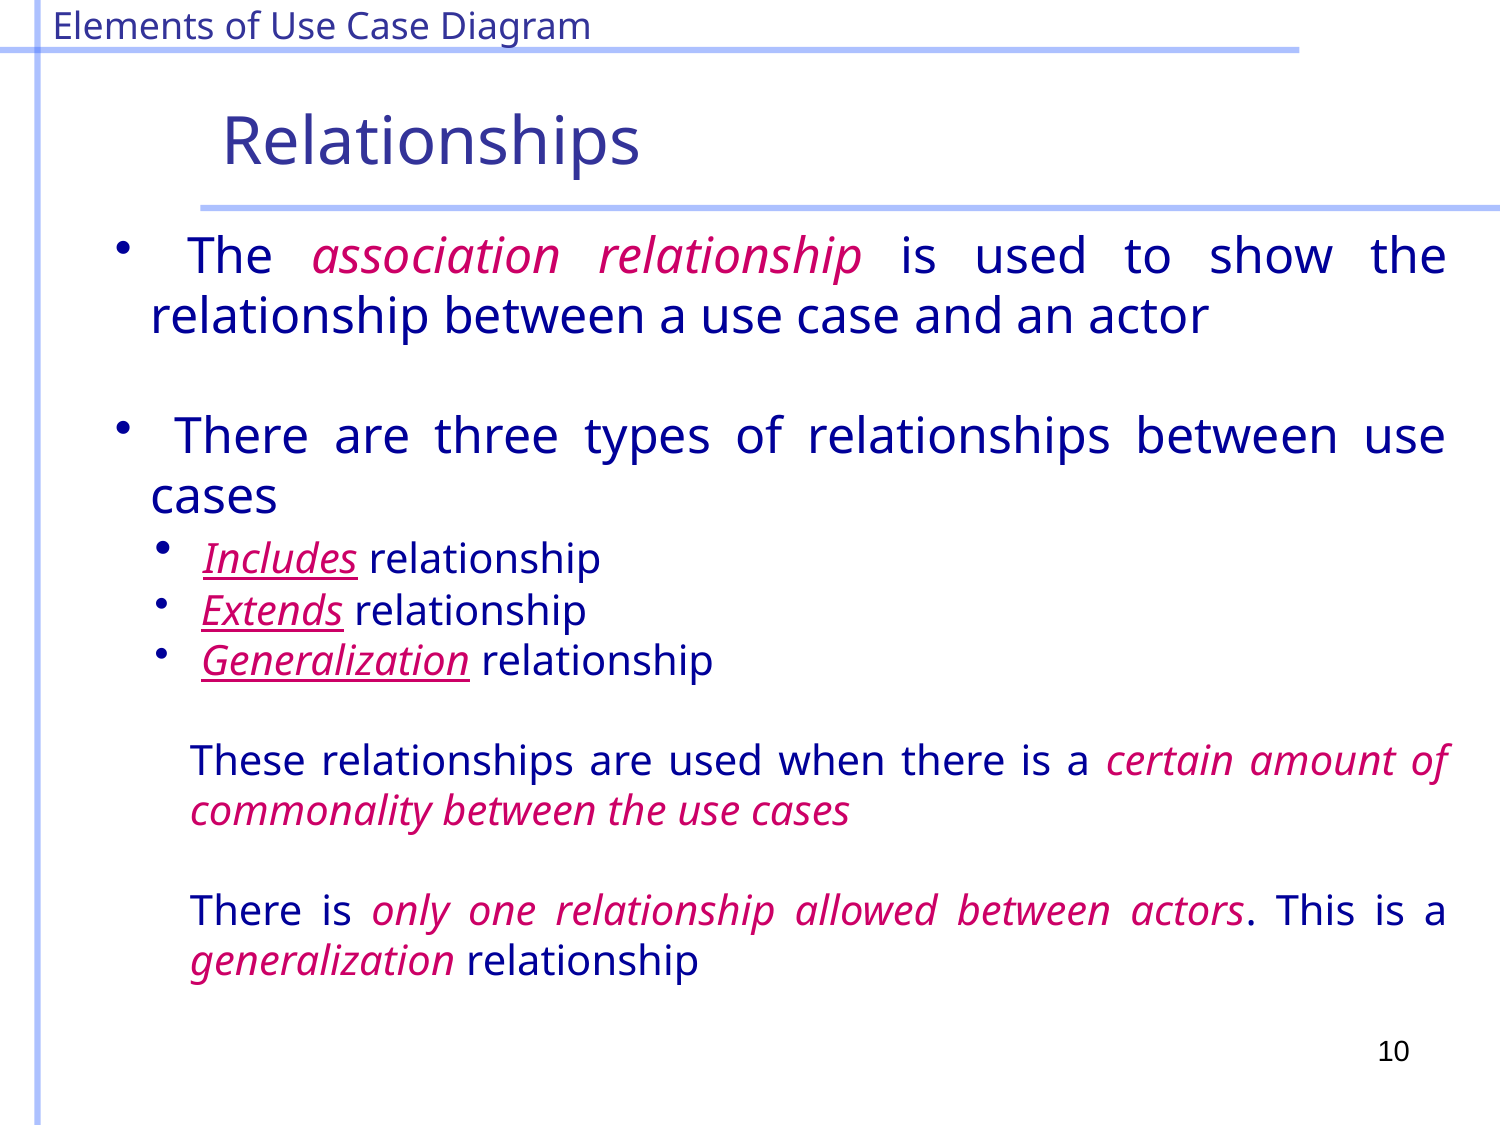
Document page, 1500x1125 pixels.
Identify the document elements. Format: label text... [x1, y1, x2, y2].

text_box The association relationship is used to show the relationship between a use case and an actor There are three types of relationships between use cases Includes relationship Extends relationship Generalization relationship These relationships are used when there is a certain amount of commonality between the use cases There is only one relationship allowed between actors. This is a generalization relationship [100, 216, 1463, 992]
text_box Relationships [206, 90, 1500, 185]
text_box Elements of Use Case Diagram [37, 0, 1267, 55]
slide_number 10 [1074, 1024, 1426, 1103]
